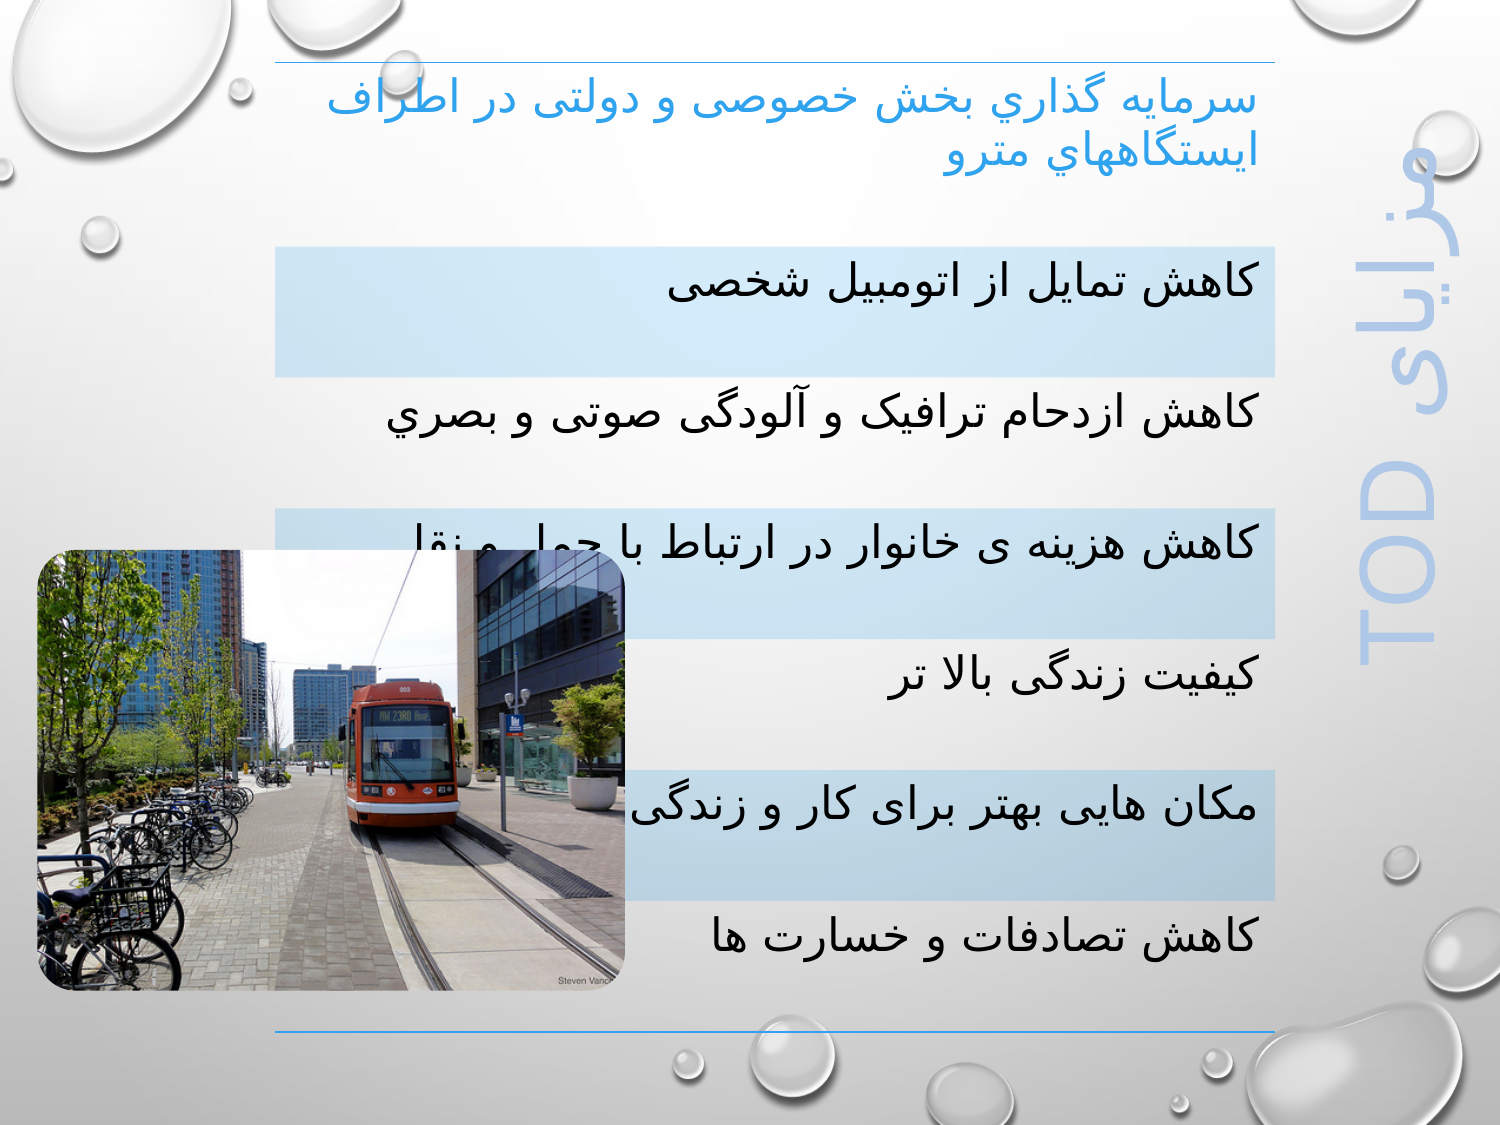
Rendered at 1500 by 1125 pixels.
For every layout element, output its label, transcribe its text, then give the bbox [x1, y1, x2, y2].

table_cell کاهش تمایل از اتومبیل شخصی [275, 247, 1275, 377]
title مزایای TOD [1337, 125, 1465, 688]
table_cell مکان هایی بهتر برای کار و زندگی [630, 770, 1275, 901]
table_cell کیفیت زندگی بالا تر [630, 639, 1275, 770]
table_header سرمایه گذاري بخش خصوصی و دولتی در اطراف ایستگاههاي مترو [275, 63, 1275, 247]
table_cell کاهش تصادفات و خسارت ها [275, 901, 1275, 1031]
table_cell کاهش هزینه ی خانوار در ارتباط با حمل و نقل [275, 508, 1275, 639]
table_cell کاهش ازدحام ترافیک و آلودگی صوتی و بصري [275, 377, 1275, 508]
picture [0, 0, 1500, 1125]
